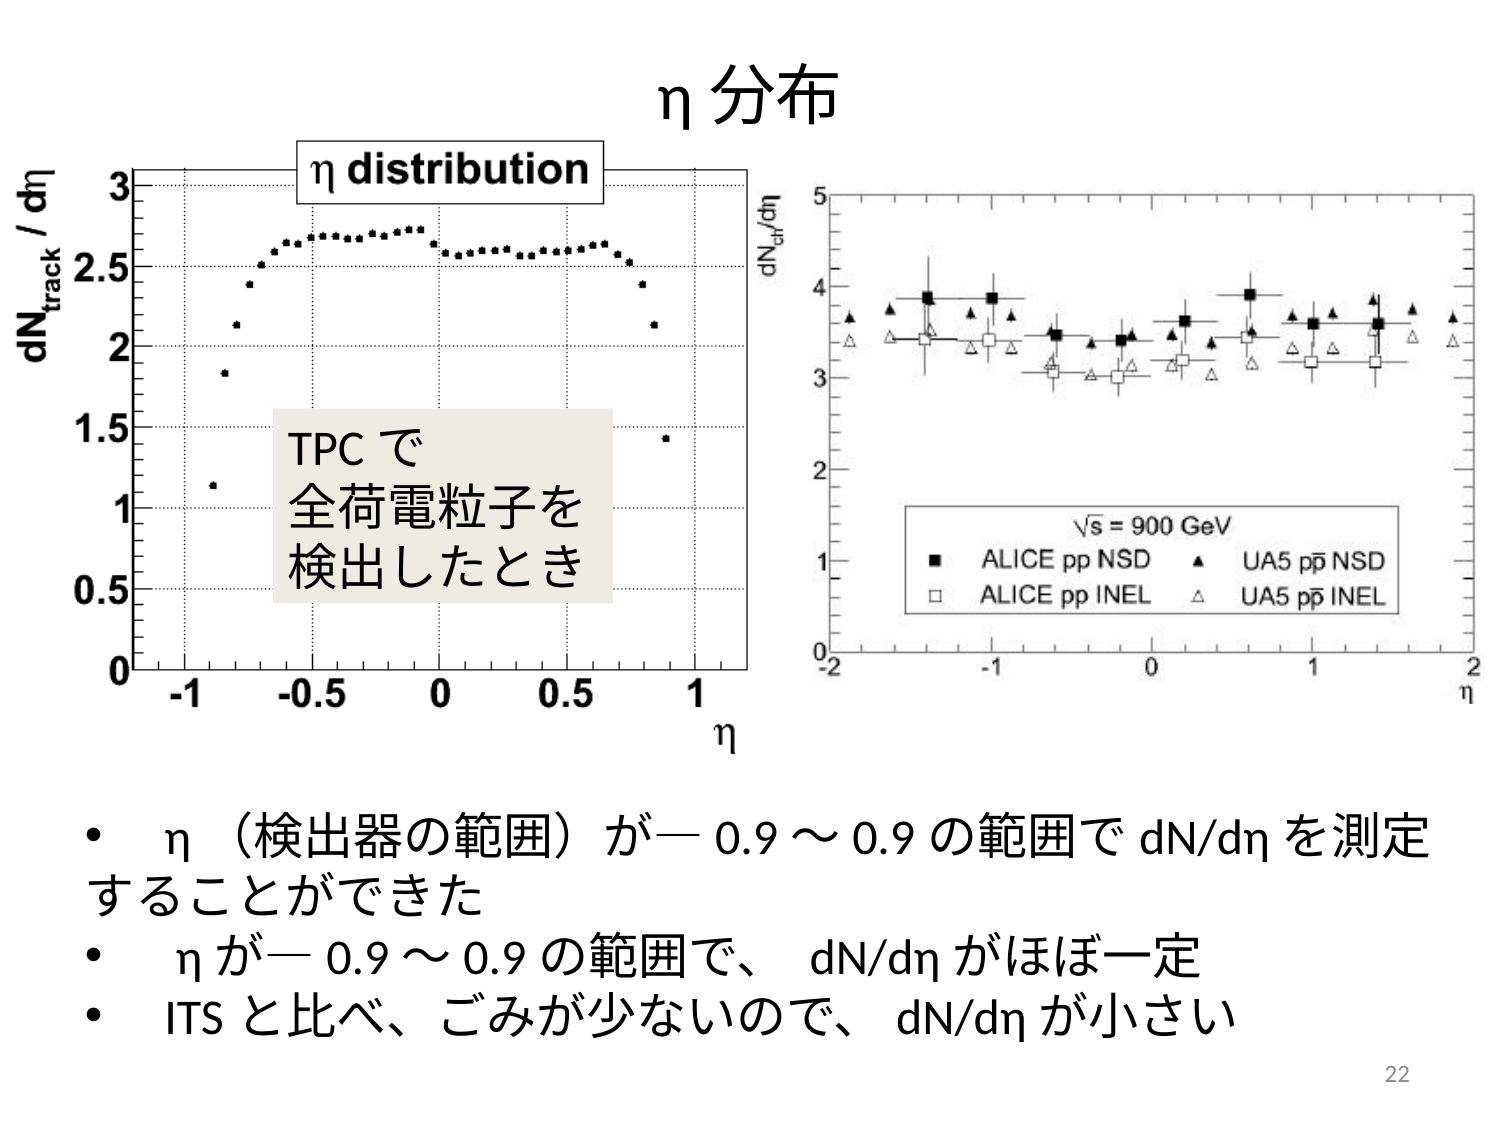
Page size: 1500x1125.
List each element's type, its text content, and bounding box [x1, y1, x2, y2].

text_box η（検出器の範囲）が―0.9～0.9の範囲でdN/dηを測定することができた ηが―0.9～0.9の範囲で、 dN/dηがほぼ一定 ITSと比べ、ごみが少ないので、dN/dηが小さい [70, 797, 1454, 1052]
slide_number 22 [1074, 1052, 1425, 1103]
title η分布 [75, 45, 1425, 141]
picture [11, 138, 1485, 762]
